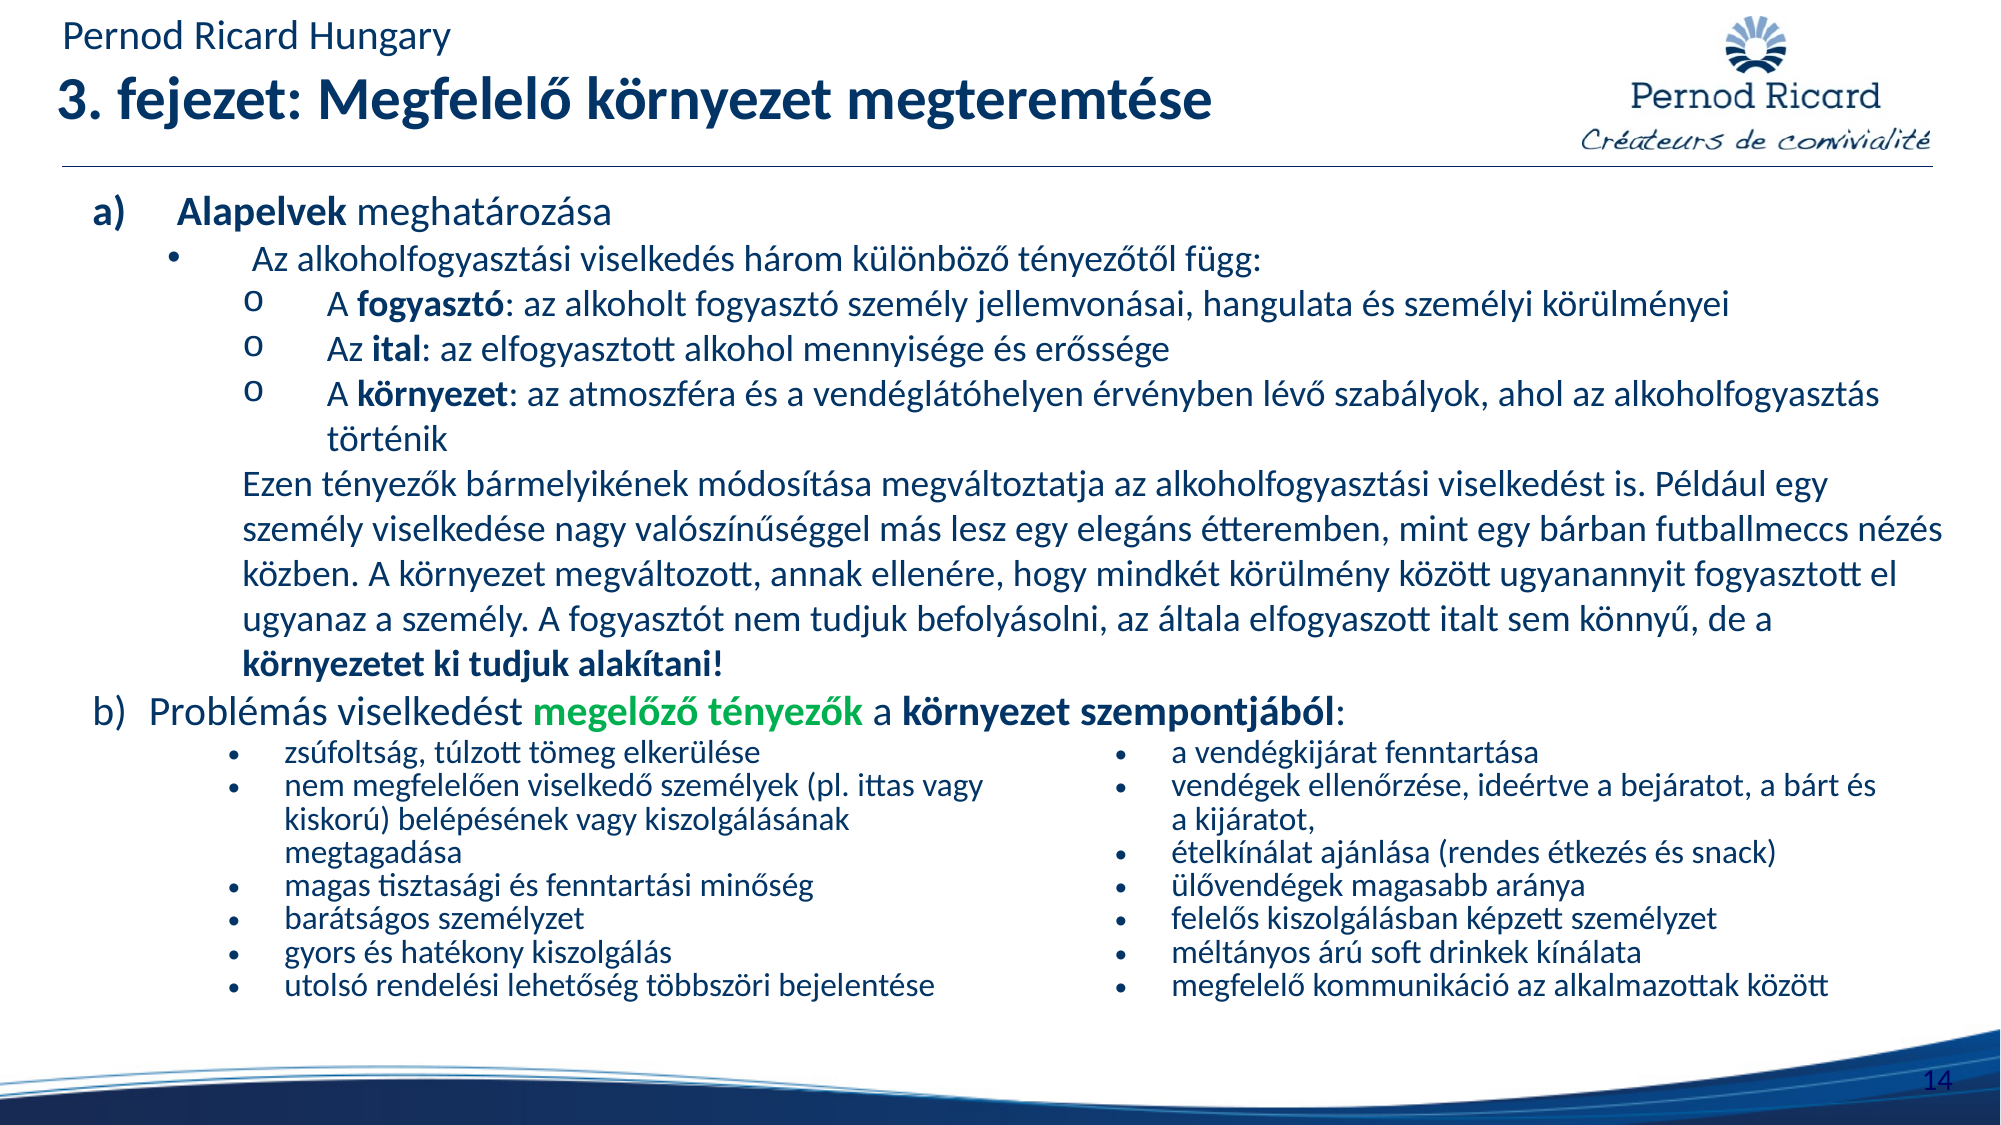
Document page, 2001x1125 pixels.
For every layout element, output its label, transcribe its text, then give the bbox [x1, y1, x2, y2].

text_box Pernod Ricard Hungary [47, 0, 467, 65]
title 3. fejezet: Megfelelő környezet megteremtése [41, 33, 1839, 140]
table_header zsúfoltság, túlzott tömeg elkerülése nem megfelelően viselkedő személyek (pl. ittas vagy kiskorú) belépésének vagy kiszolgálásának megtagadása magas tisztasági és fenntartási minőség barátságos személyzet gyors és hatékony kiszolgálás utolsó rendelési lehetőség többszöri bejelentése [138, 731, 1025, 1066]
text_box 14 [1853, 1038, 1973, 1119]
table_header a vendégkijárat fenntartása vendégek ellenőrzése, ideértve a bejáratot, a bárt és a kijáratot, ételkínálat ajánlása (rendes étkezés és snack) ülővendégek magasabb aránya felelős kiszolgálásban képzett személyzet méltányos árú soft drinkek kínálata megfelelő kommunikáció az alkalmazottak között [1025, 731, 1912, 1066]
text_box Alapelvek meghatározása Az alkoholfogyasztási viselkedés három különböző tényezőtől függ: A fogyasztó: az alkoholt fogyasztó személy jellemvonásai, hangulata és személyi körülményei Az ital: az elfogyasztott alkohol mennyisége és erőssége A környezet: az atmoszféra és a vendéglátóhelyen érvényben lévő szabályok, ahol az alkoholfogyasztás történik Ezen tényezők bármelyikének módosítása megváltoztatja az alkoholfogyasztási viselkedést is. Például egy személy viselkedése nagy valószínűséggel más lesz egy elegáns étteremben, mint egy bárban futballmeccs nézés közben. A környezet megváltozott, annak ellenére, hogy mindkét körülmény között ugyanannyit fogyasztott el ugyanaz a személy. A fogyasztót nem tudjuk befolyásolni, az általa elfogyaszott italt sem könnyű, de a környezetet ki tudjuk alakítani! Problémás viselkedést megelőző tényezők a környezet szempontjából: [77, 176, 1973, 742]
picture [0, 0, 2001, 1125]
